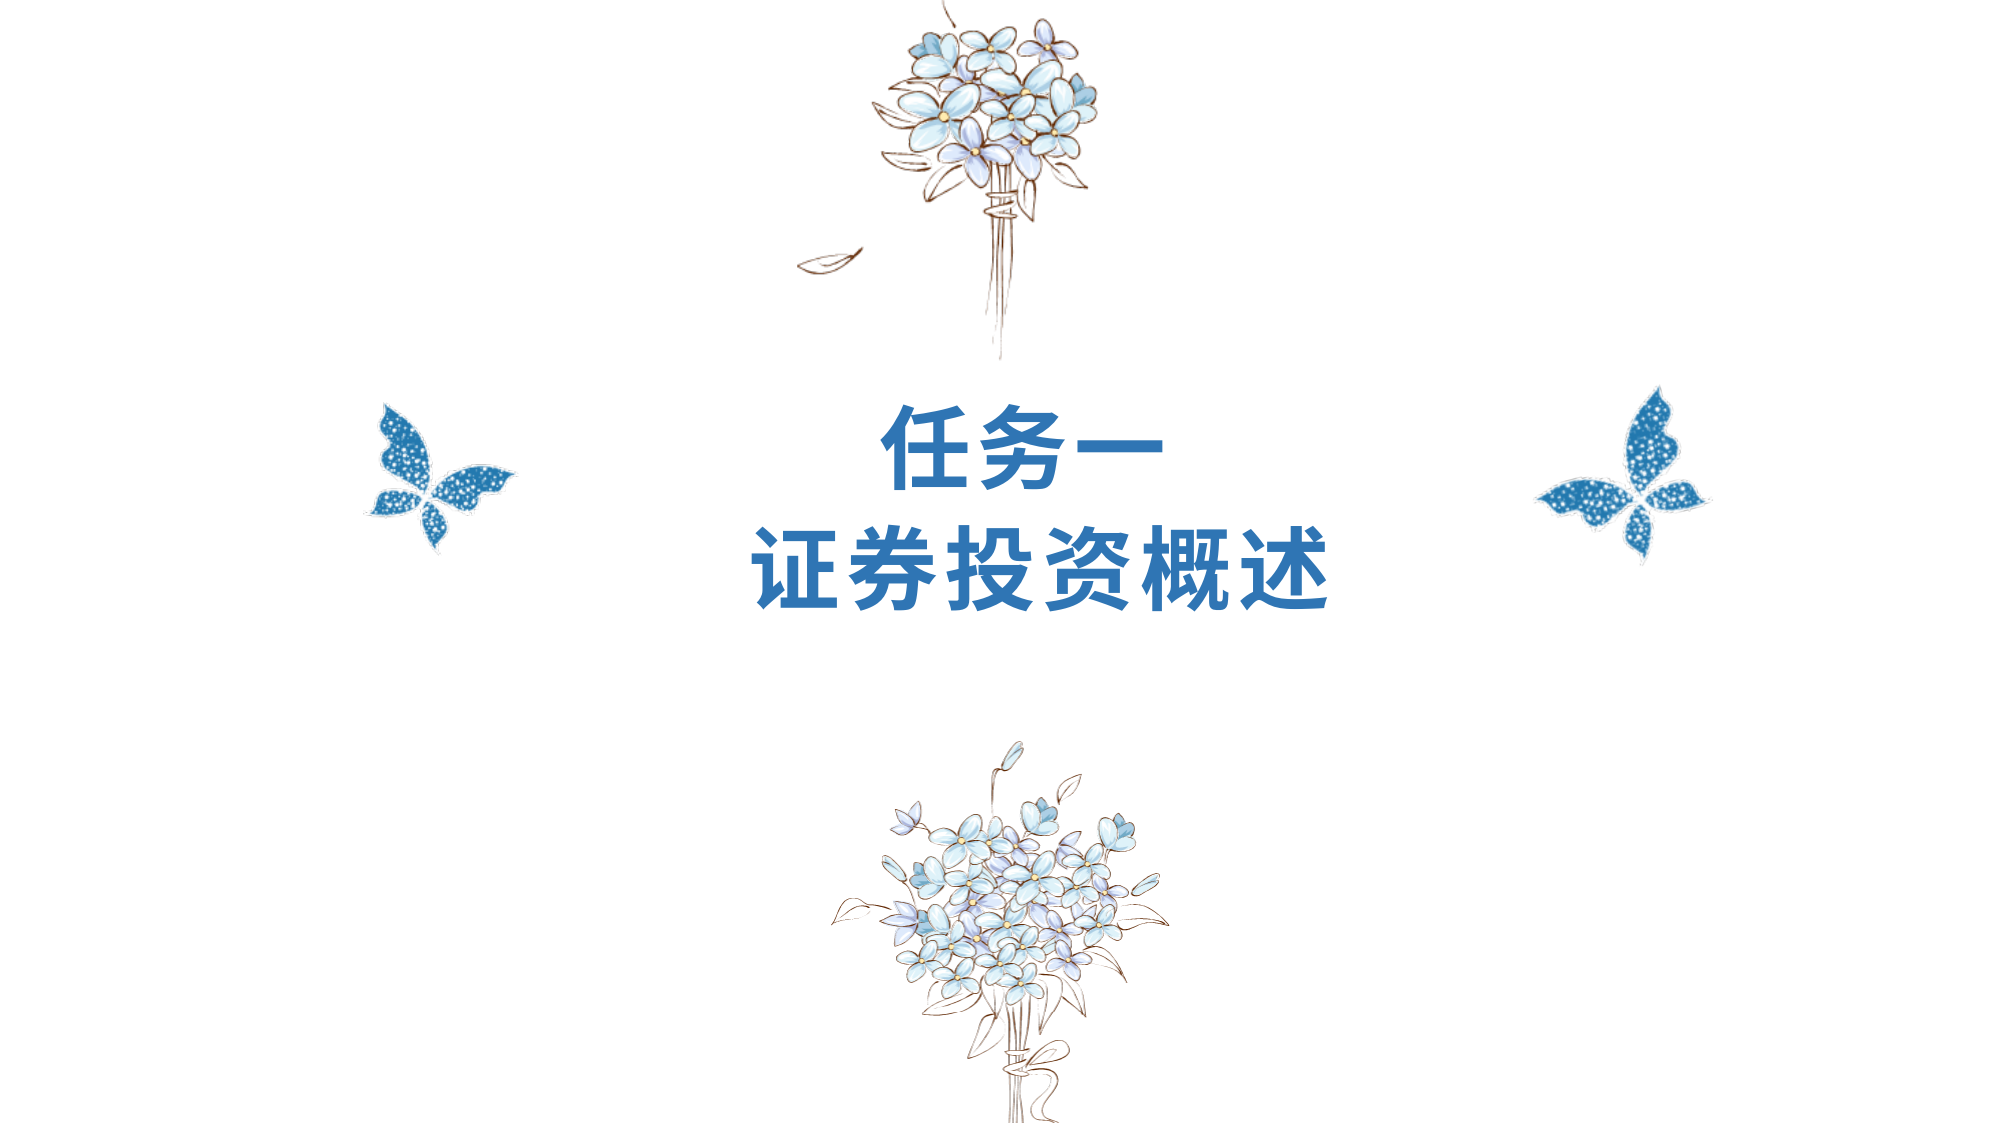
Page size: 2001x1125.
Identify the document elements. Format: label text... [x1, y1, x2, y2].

picture [1564, 380, 1724, 586]
title 任务一 证券投资概述 [515, 373, 1564, 630]
picture [831, 741, 1170, 1123]
picture [363, 402, 515, 556]
picture [797, 0, 1099, 362]
